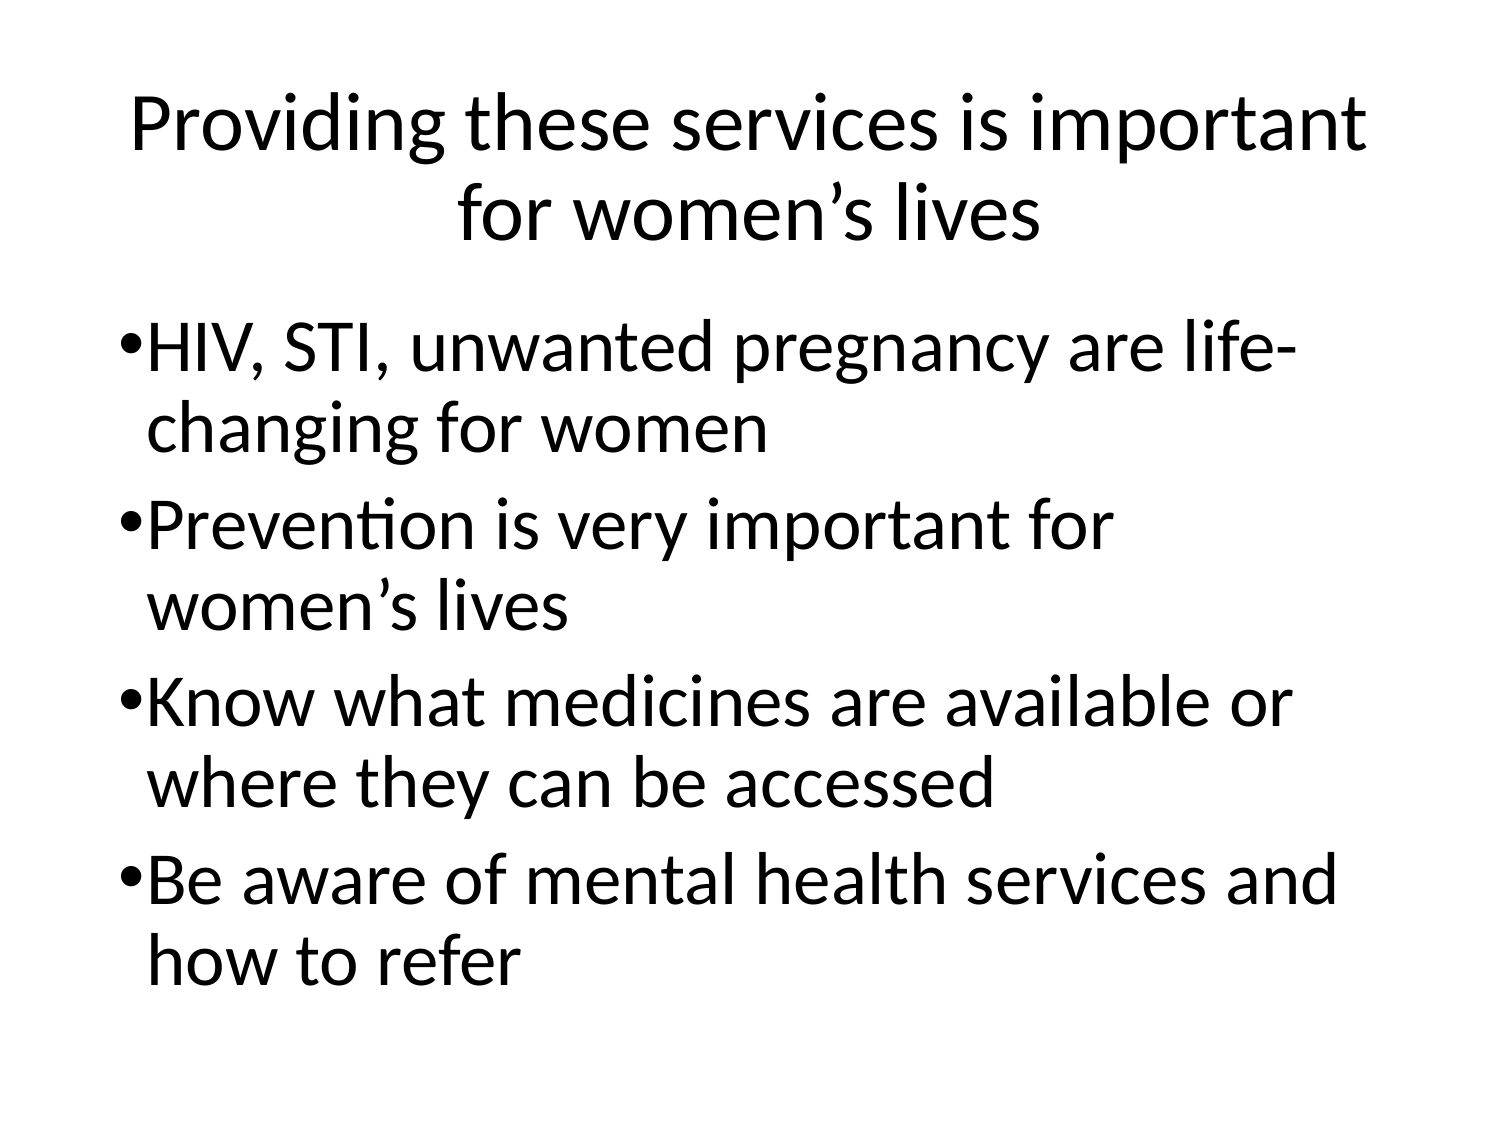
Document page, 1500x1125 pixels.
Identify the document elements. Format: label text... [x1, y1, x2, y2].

list HIV, STI, unwanted pregnancy are life-changing for women Prevention is very important for women’s lives Know what medicines are available or where they can be accessed Be aware of mental health services and how to refer [103, 299, 1397, 1014]
title Providing these services is important for women’s lives [103, 59, 1397, 278]
